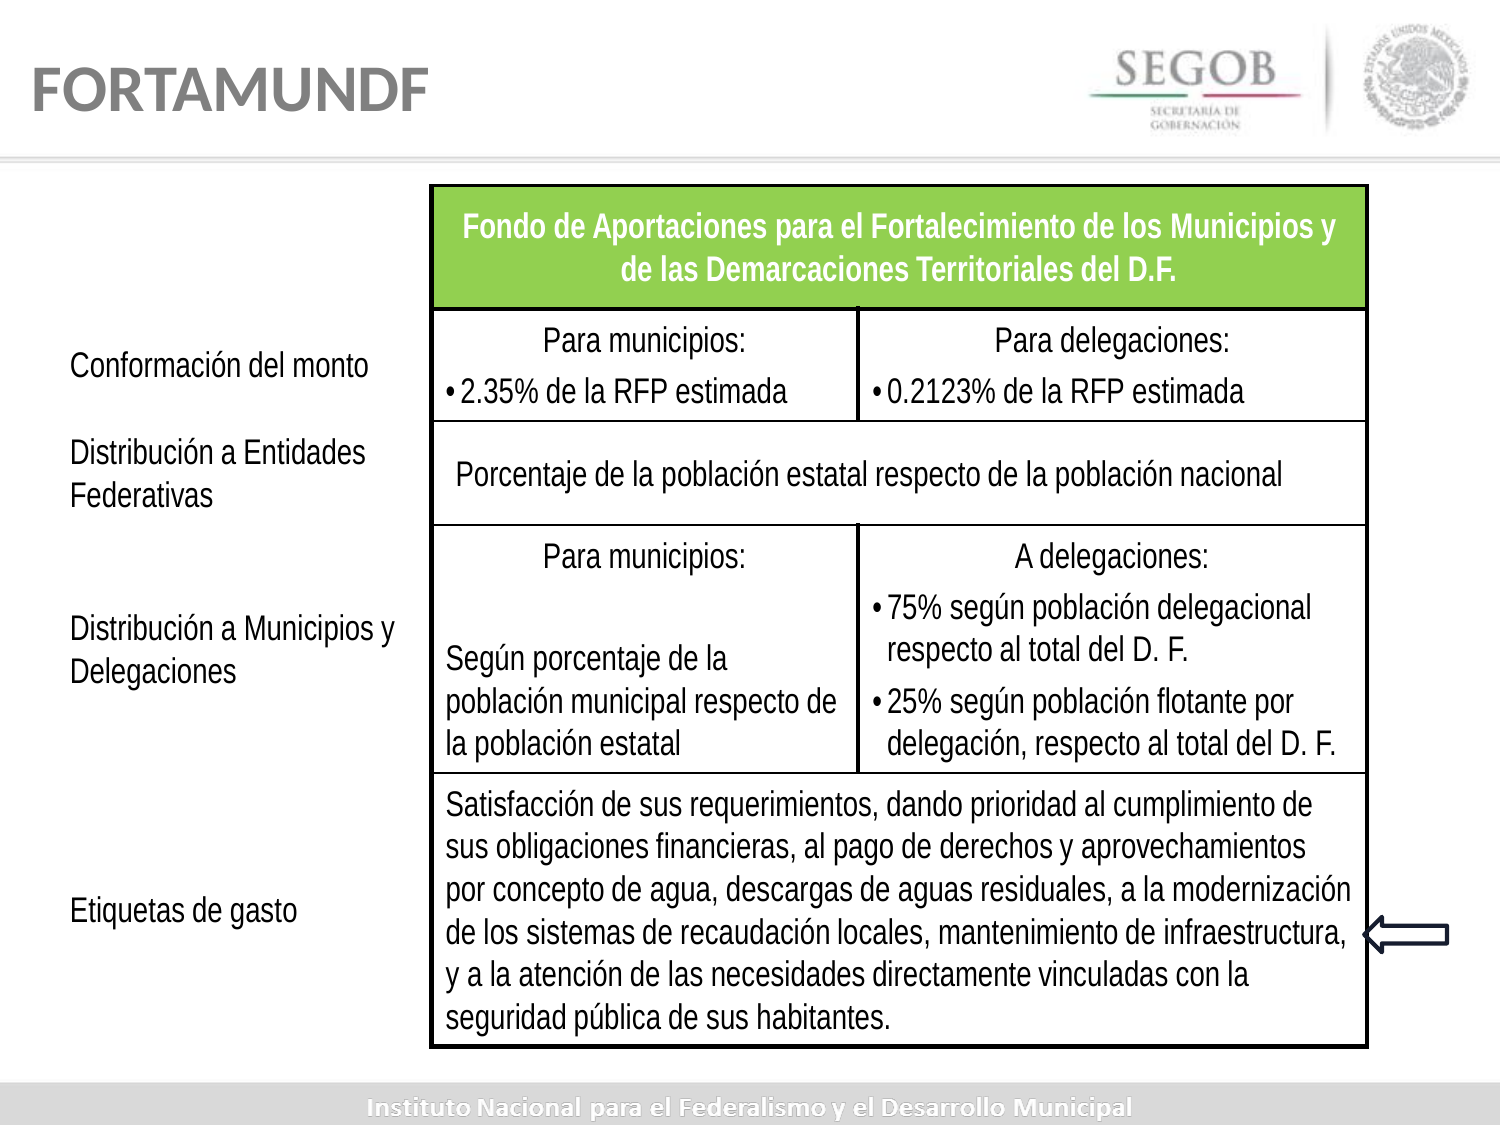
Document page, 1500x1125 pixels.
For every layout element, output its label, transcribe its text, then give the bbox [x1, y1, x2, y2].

picture [0, 0, 1500, 1125]
text_box FORTAMUNDF [16, 52, 1058, 132]
text_box [1381, 914, 1450, 955]
